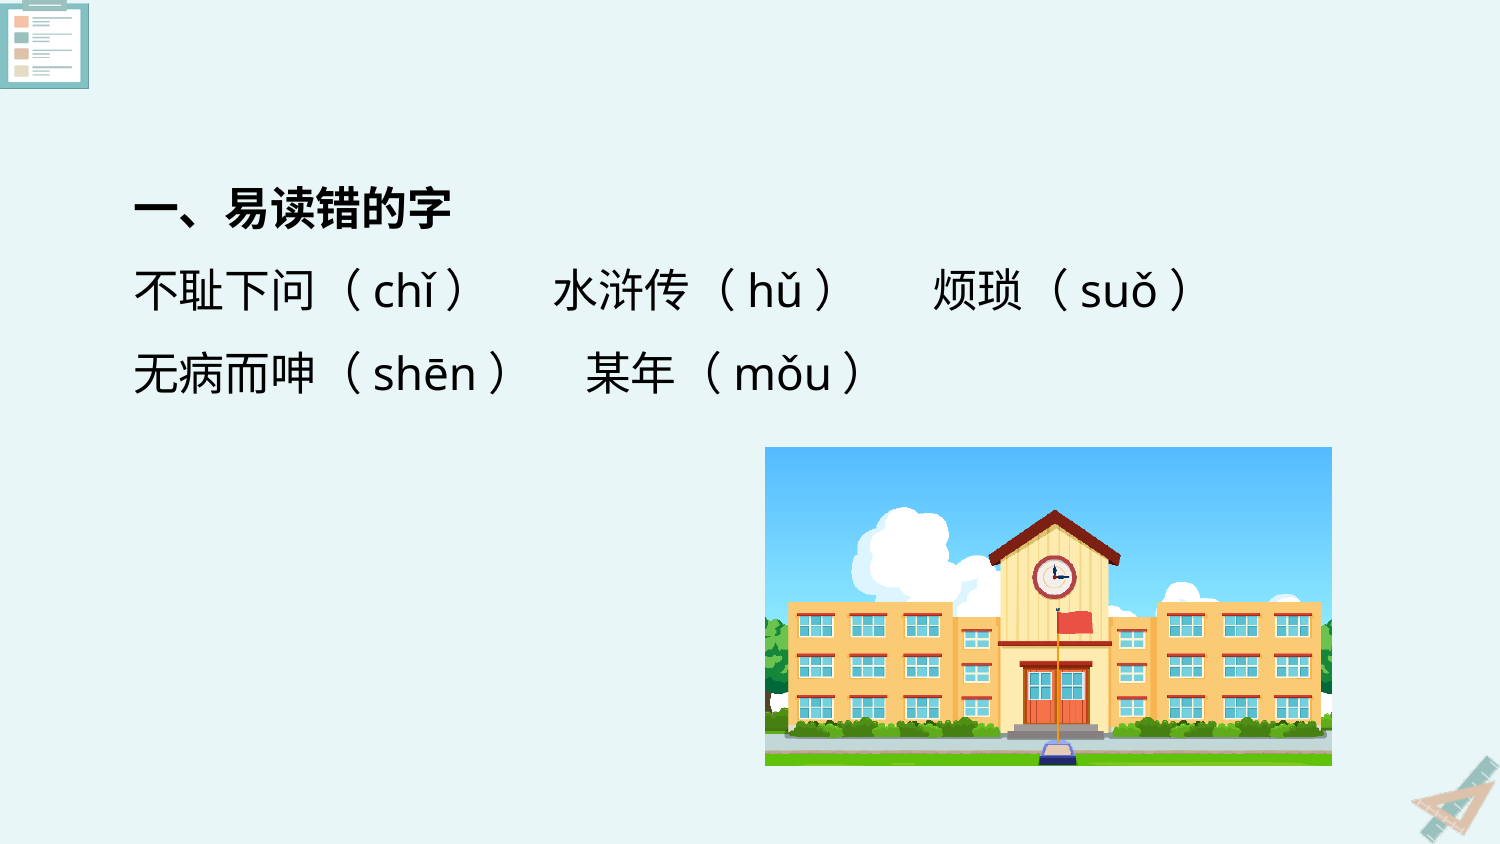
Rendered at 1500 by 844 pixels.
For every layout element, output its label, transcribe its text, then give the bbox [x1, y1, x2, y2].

text_box 一、易读错的字 不耻下问（chǐ） 水浒传（hǔ） 烦琐（suǒ） 无病而呻（shēn） 某年（mǒu） [118, 144, 1500, 407]
picture [0, 0, 89, 89]
picture [1411, 755, 1500, 844]
picture [765, 447, 1332, 766]
